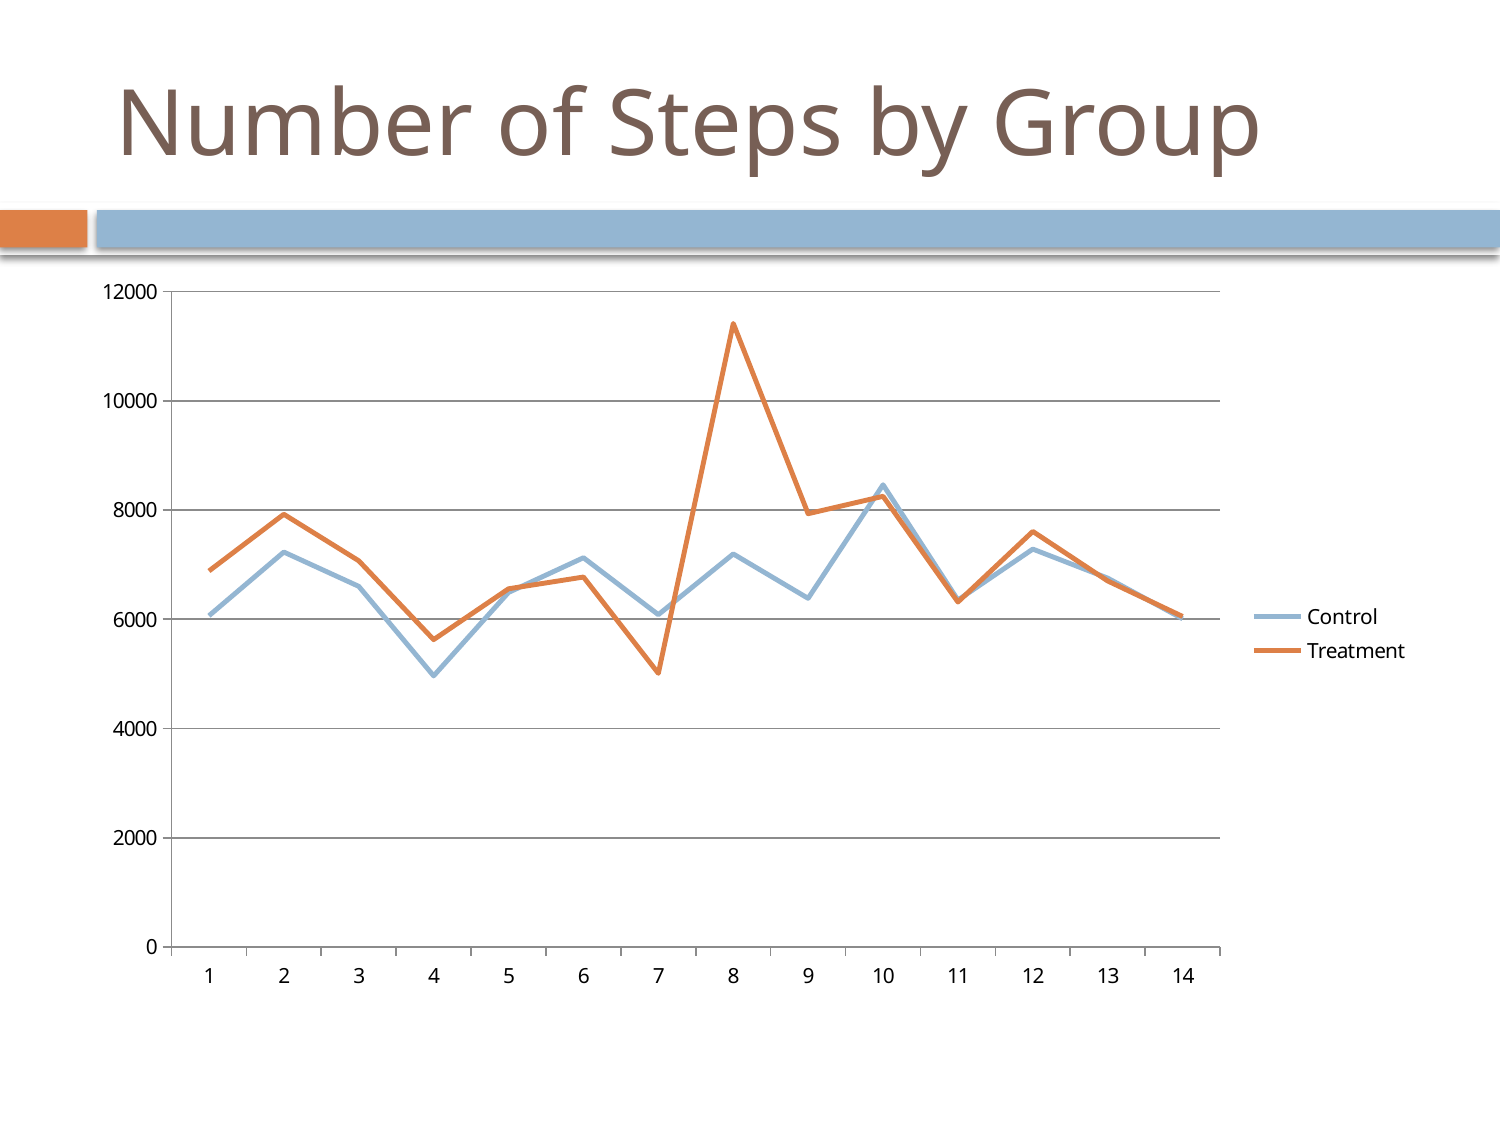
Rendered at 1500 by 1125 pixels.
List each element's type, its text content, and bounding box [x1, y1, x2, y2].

title Number of Steps by Group [100, 37, 1438, 200]
chart [74, 262, 1426, 1006]
